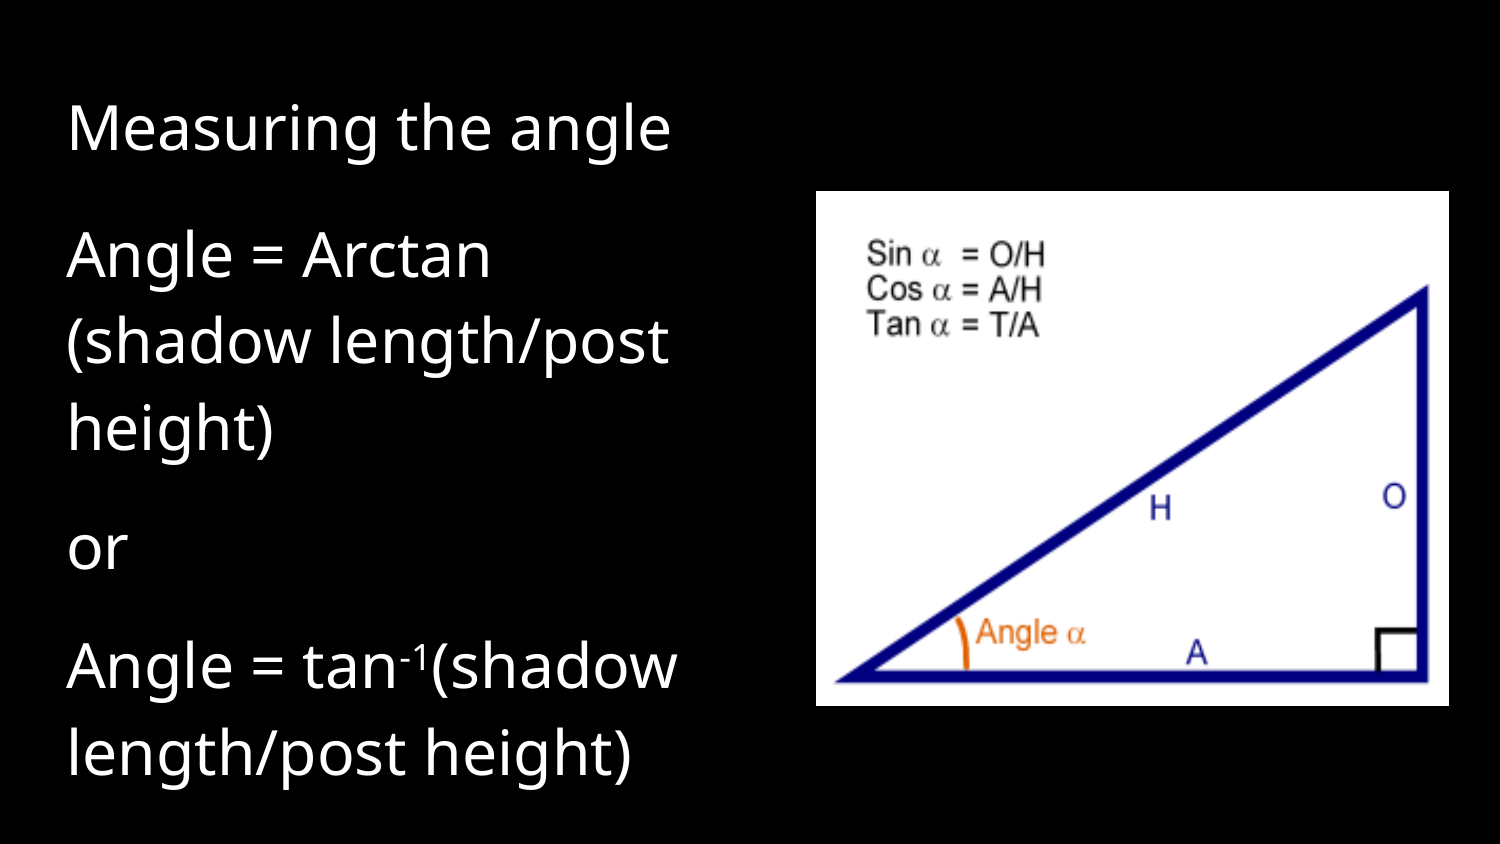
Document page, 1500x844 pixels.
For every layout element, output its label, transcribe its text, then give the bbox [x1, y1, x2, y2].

list Angle = Arctan (shadow length/post height) or Angle = tan-1(shadow length/post height) [51, 189, 759, 750]
picture [815, 191, 1450, 706]
title Measuring the angle [51, 72, 1449, 167]
